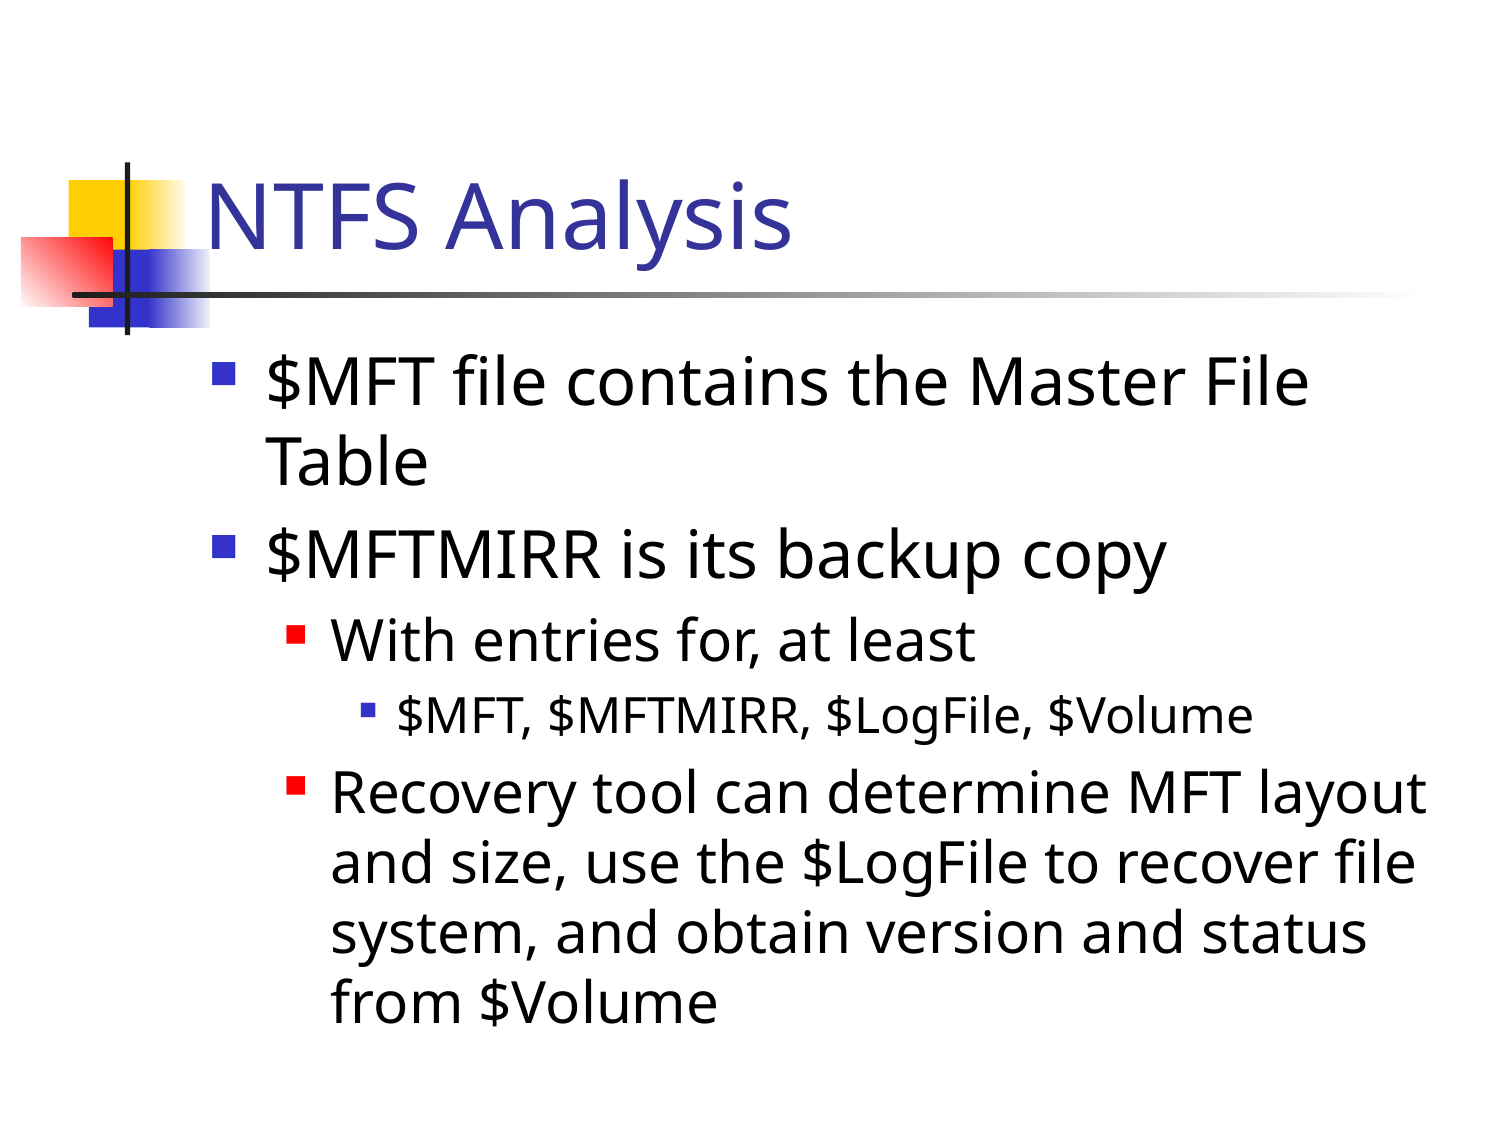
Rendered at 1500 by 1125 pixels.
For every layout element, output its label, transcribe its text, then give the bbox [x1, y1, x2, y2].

title NTFS Analysis [188, 34, 1468, 276]
list $MFT file contains the Master File Table $MFTMIRR is its backup copy With entries for, at least $MFT, $MFTMIRR, $LogFile, $Volume Recovery tool can determine MFT layout and size, use the $LogFile to recover file system, and obtain version and status from $Volume [193, 330, 1470, 1007]
